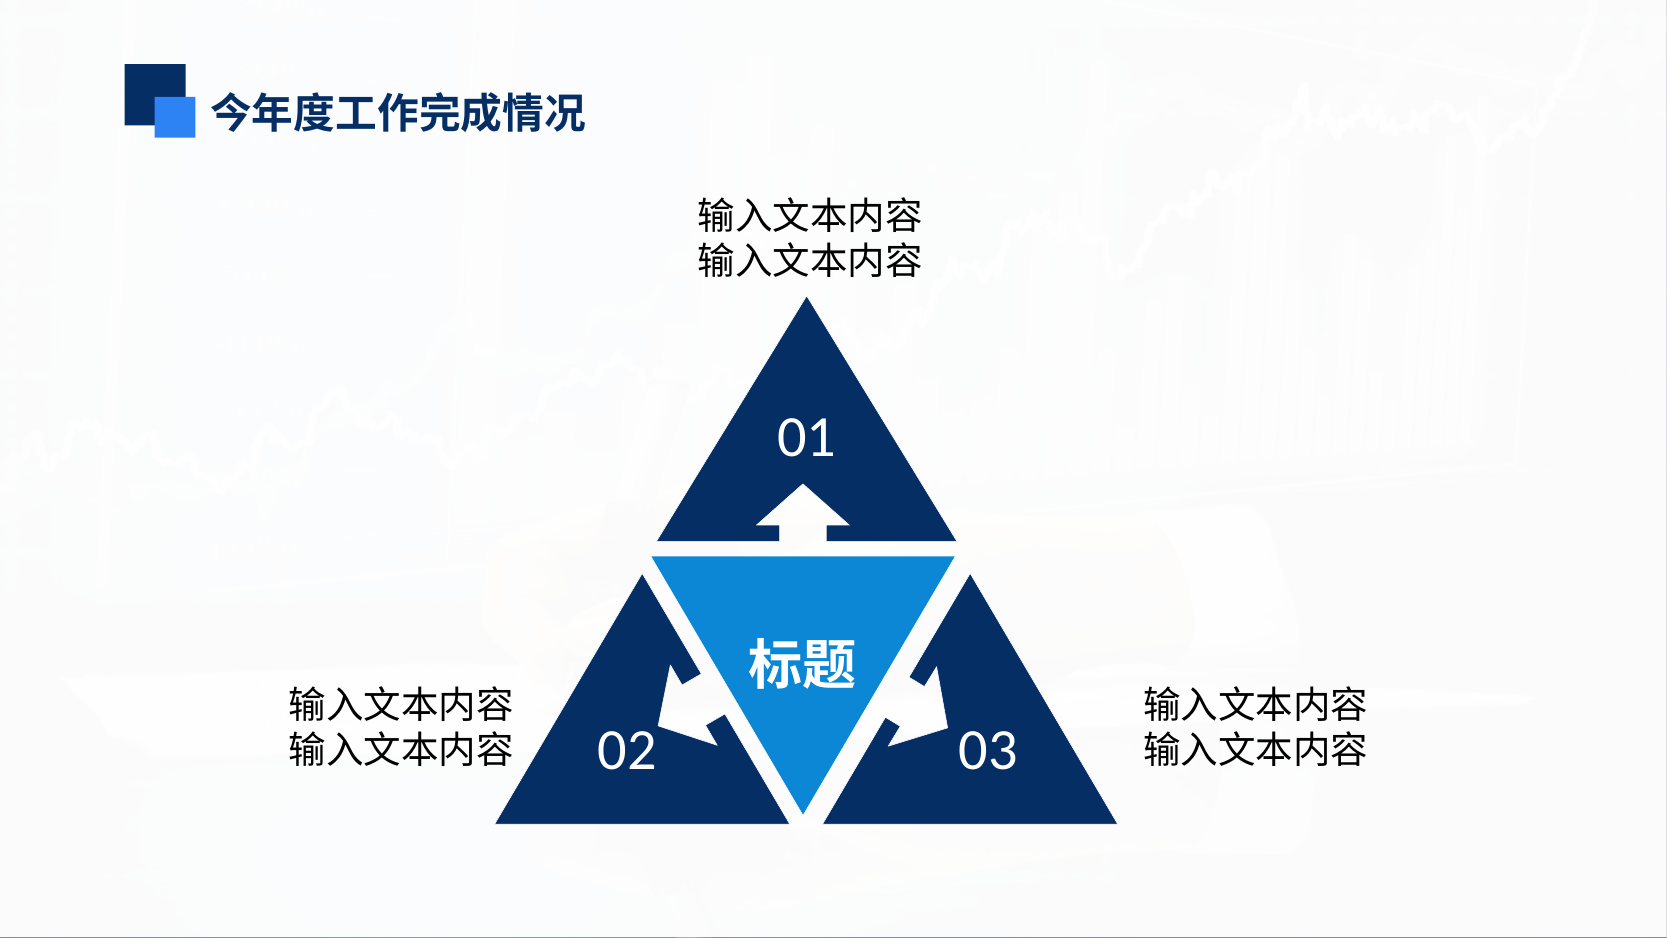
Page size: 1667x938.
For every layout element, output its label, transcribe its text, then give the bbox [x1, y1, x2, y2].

text_box 输入文本内容 输入文本内容 [651, 183, 969, 290]
text_box 01 [654, 293, 959, 544]
text_box 标题 [648, 554, 958, 818]
text_box 03 [820, 571, 1120, 827]
text_box [153, 95, 197, 140]
text_box 输入文本内容 输入文本内容 [242, 673, 560, 779]
text_box [123, 62, 188, 127]
text_box 输入文本内容 输入文本内容 [1097, 673, 1415, 779]
text_box 今年度工作完成情况 [195, 78, 621, 144]
text_box 02 [492, 571, 792, 827]
